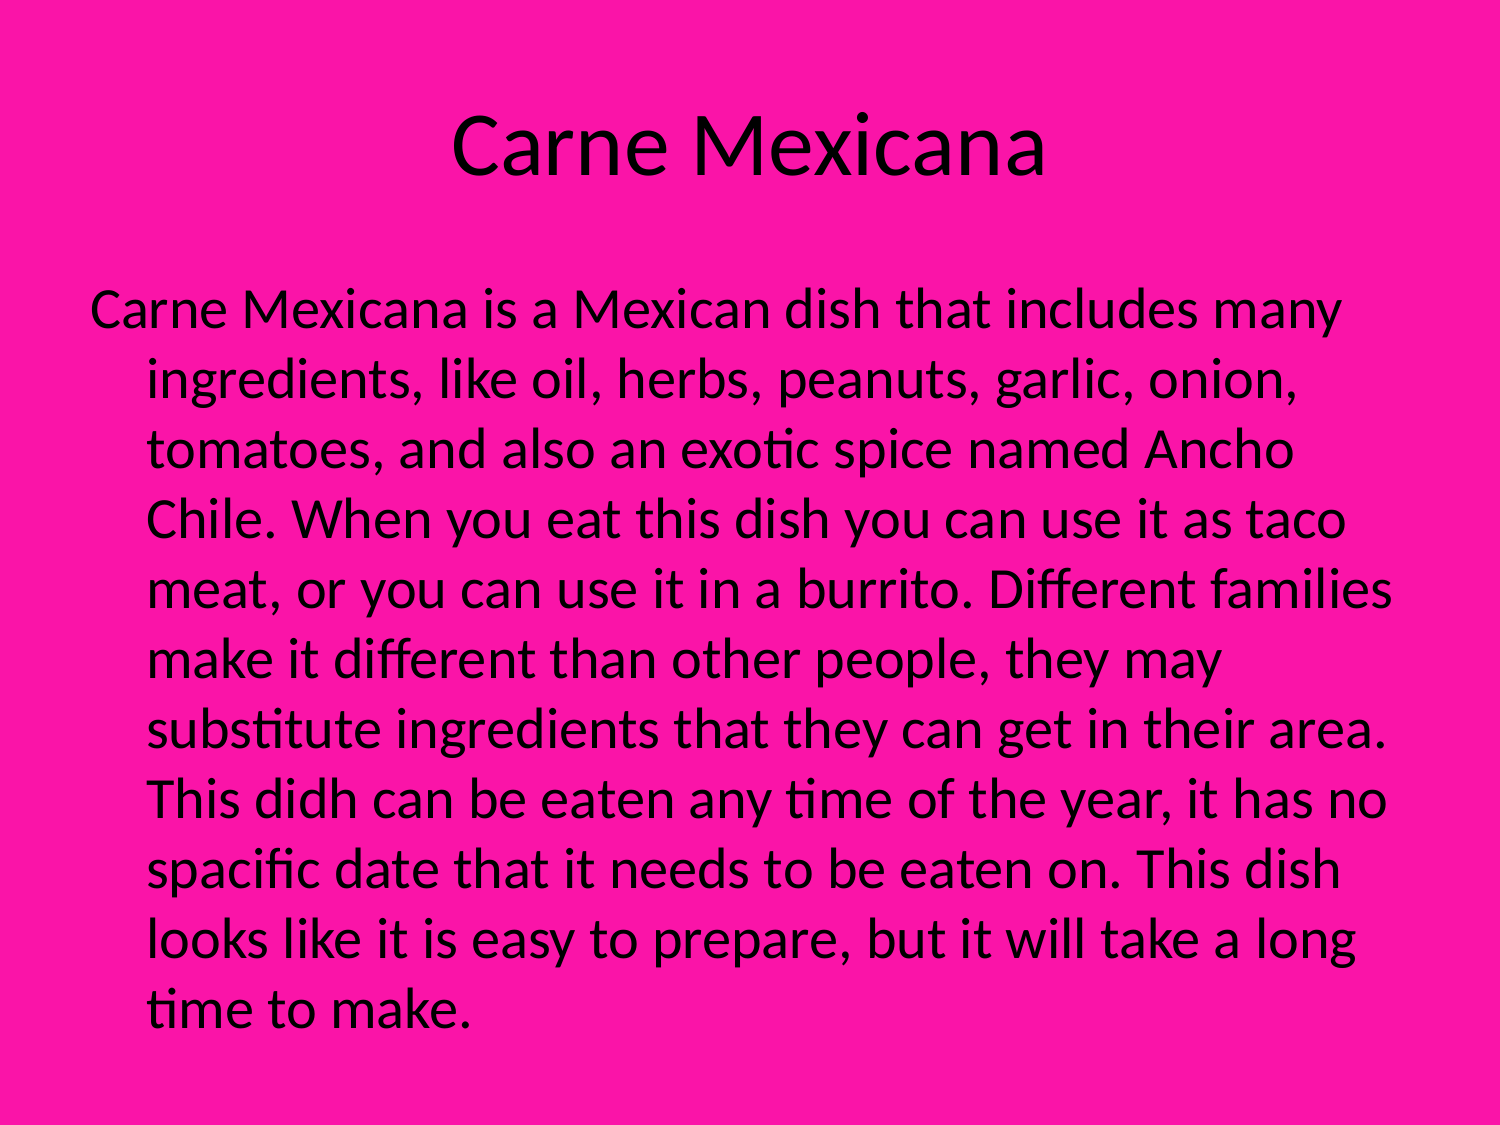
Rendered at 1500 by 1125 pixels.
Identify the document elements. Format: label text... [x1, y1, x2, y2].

title Carne Mexicana [75, 45, 1425, 233]
list Carne Mexicana is a Mexican dish that includes many ingredients, like oil, herbs, peanuts, garlic, onion, tomatoes, and also an exotic spice named Ancho Chile. When you eat this dish you can use it as taco meat, or you can use it in a burrito. Different families make it different than other people, they may substitute ingredients that they can get in their area. This didh can be eaten any time of the year, it has no spacific date that it needs to be eaten on. This dish looks like it is easy to prepare, but it will take a long time to make. [75, 262, 1425, 1005]
